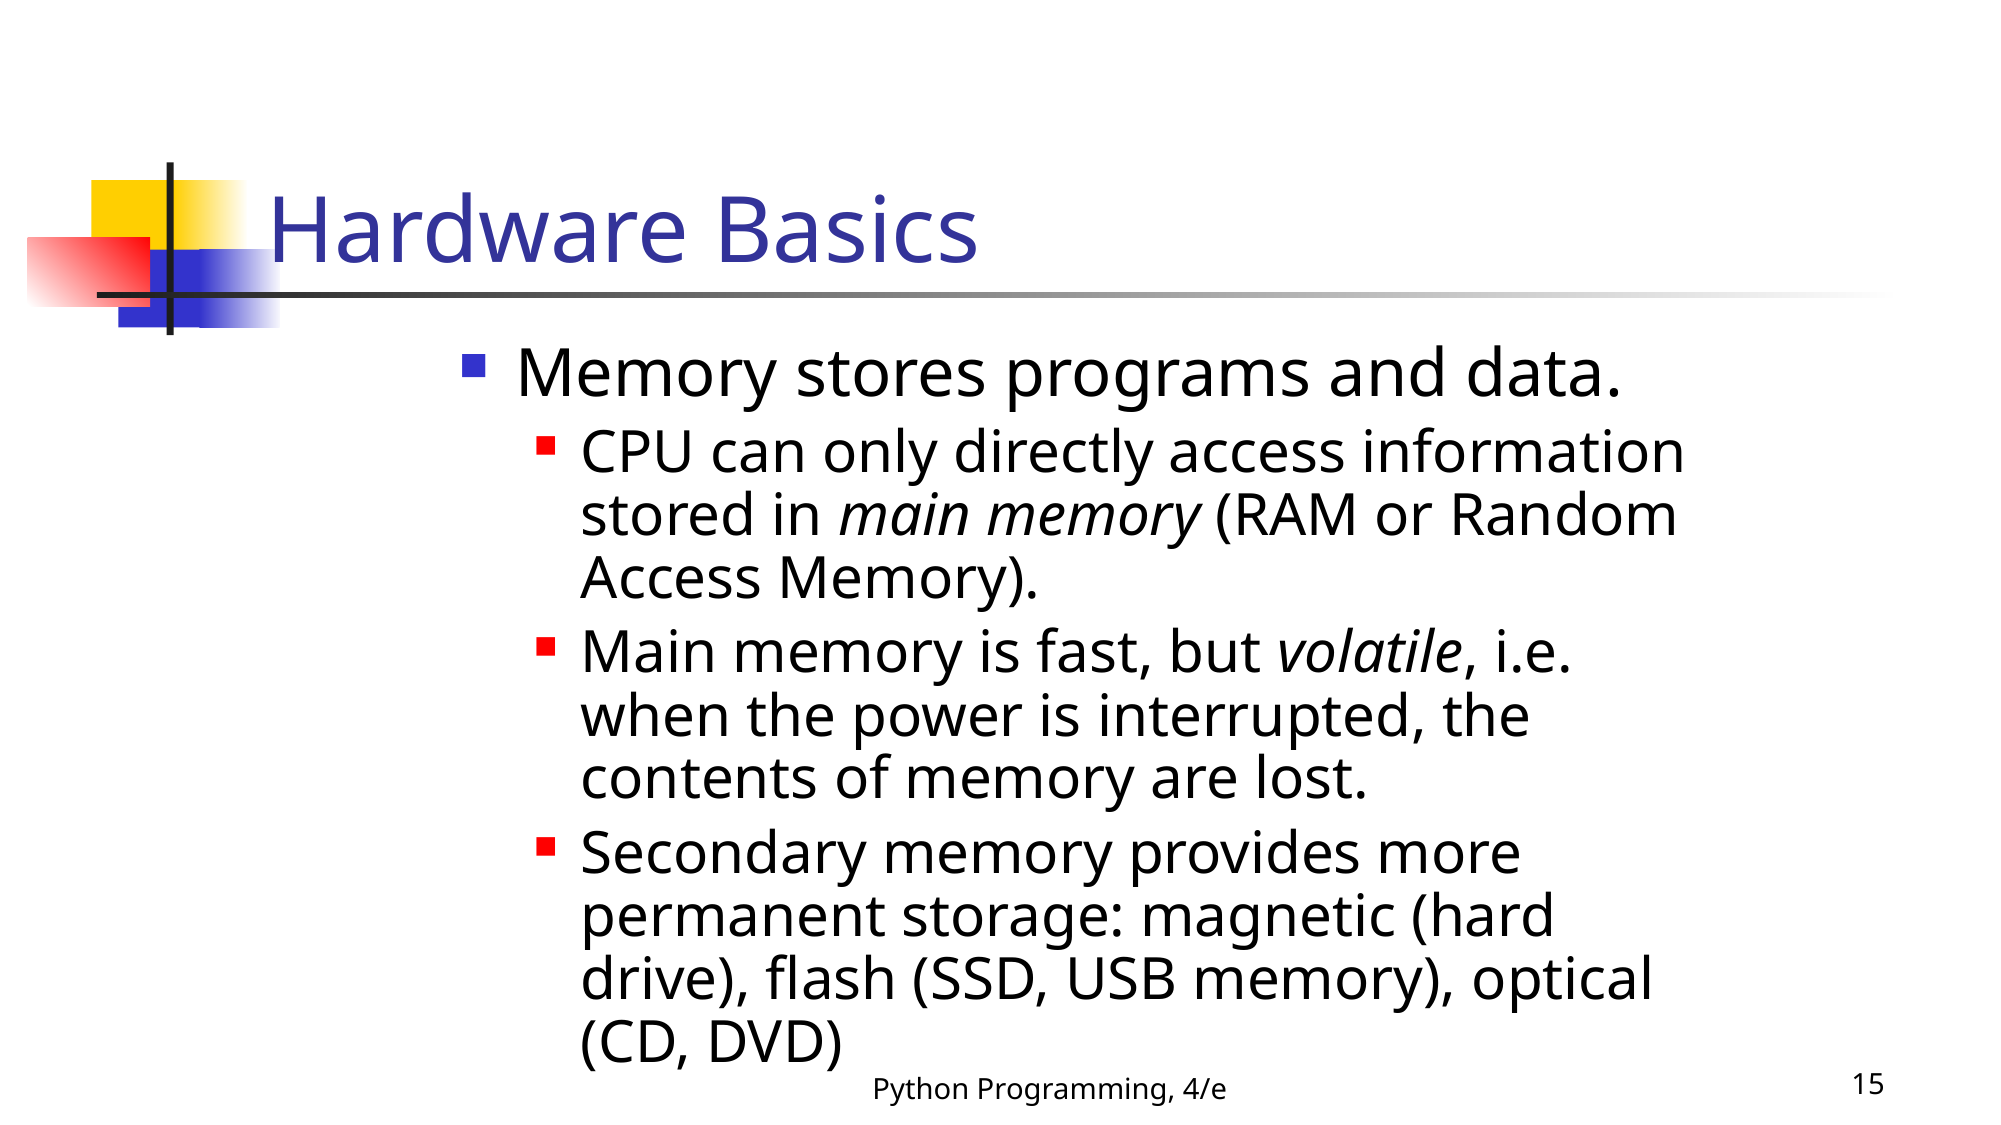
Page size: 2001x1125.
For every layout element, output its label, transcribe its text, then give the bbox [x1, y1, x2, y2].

slide_number 15 [1483, 1037, 1901, 1113]
title Hardware Basics [251, 101, 1957, 289]
list Memory stores programs and data. CPU can only directly access information stored in main memory (RAM or Random Access Memory). Main memory is fast, but volatile, i.e. when the power is interrupted, the contents of memory are lost. Secondary memory provides more permanent storage: magnetic (hard drive), flash (SSD, USB memory), optical (CD, DVD) [444, 331, 1719, 1088]
footer Python Programming, 4/e [733, 1037, 1367, 1113]
